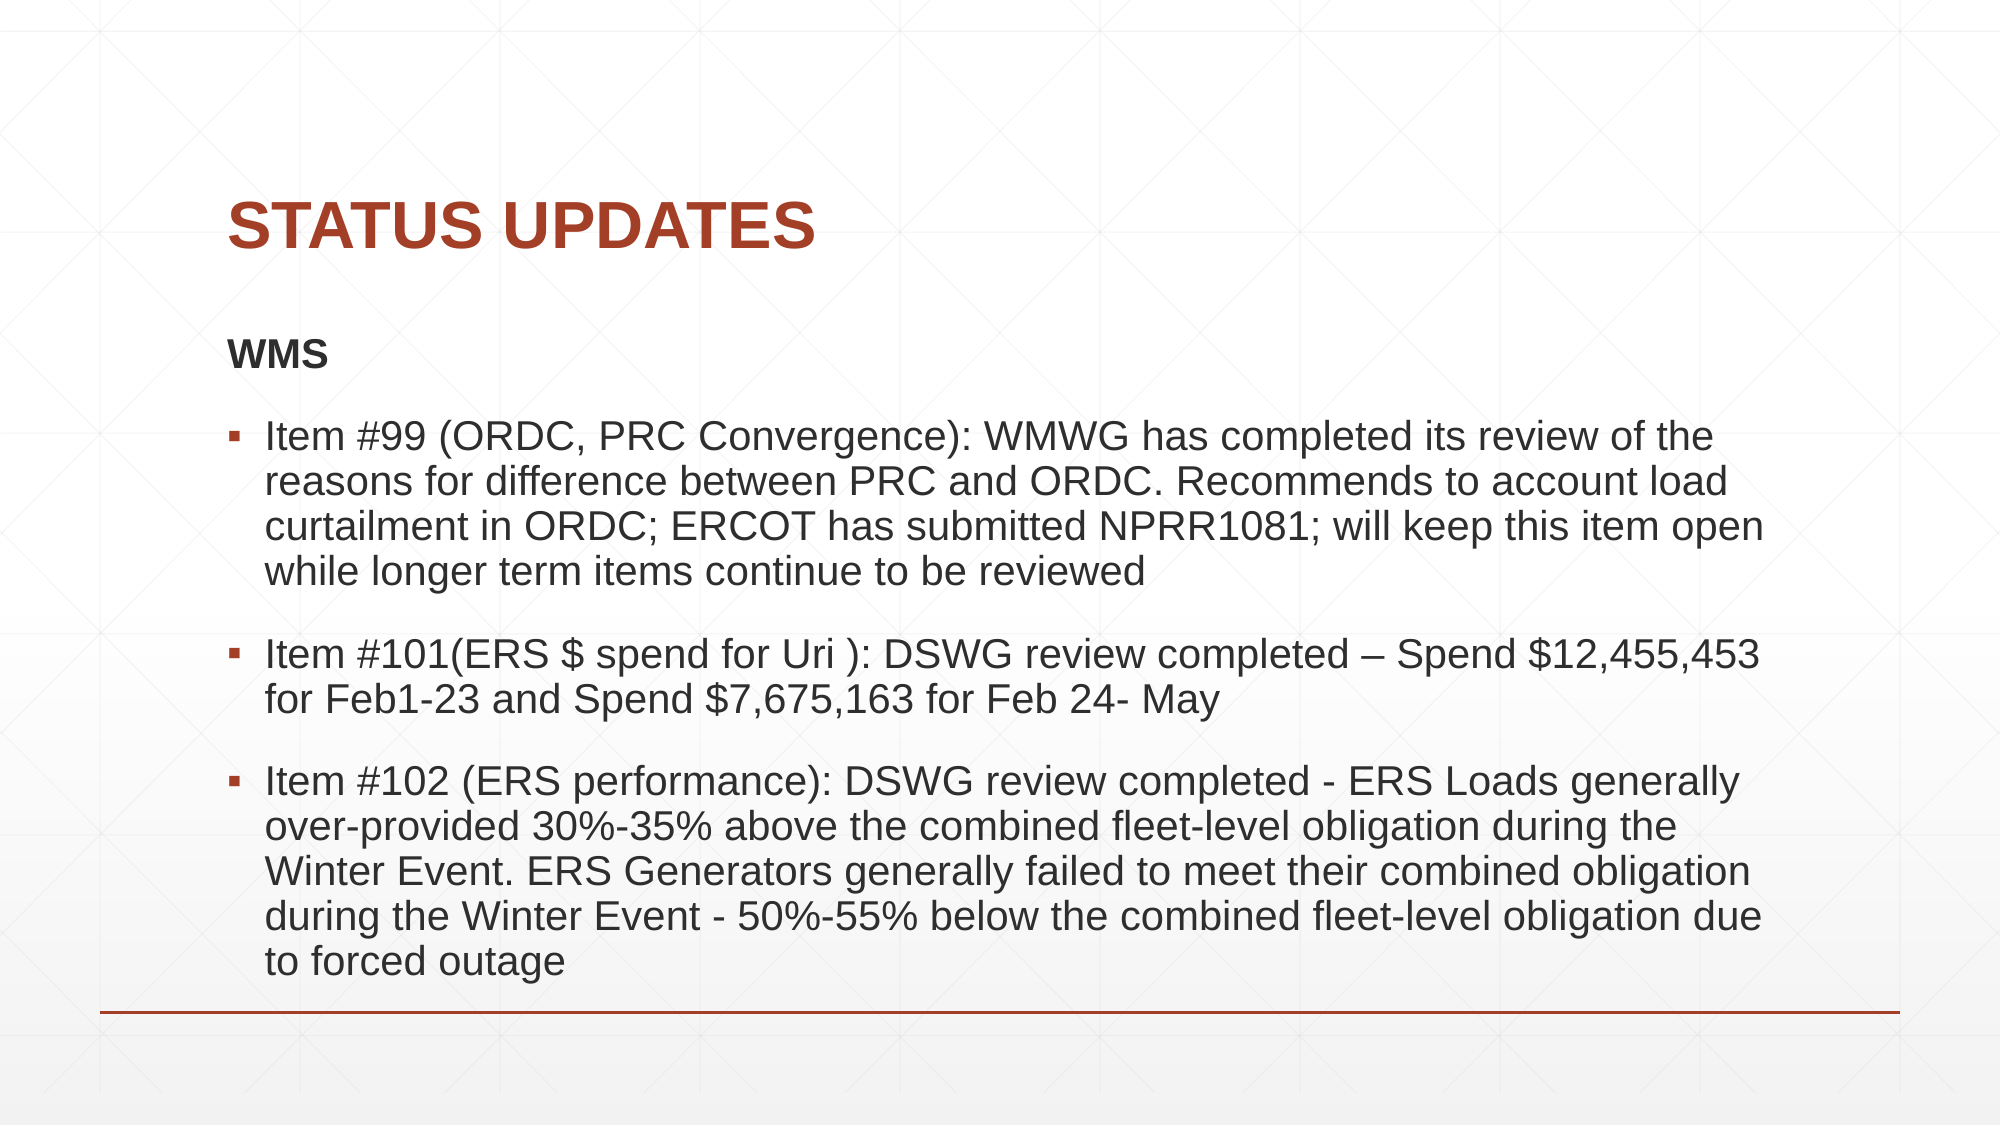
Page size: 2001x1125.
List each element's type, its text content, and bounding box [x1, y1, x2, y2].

text_box WMS Item #99 (ORDC, PRC Convergence): WMWG has completed its review of the reasons for difference between PRC and ORDC. Recommends to account load curtailment in ORDC; ERCOT has submitted NPRR1081; will keep this item open while longer term items continue to be reviewed Item #101(ERS $ spend for Uri ): DSWG review completed – Spend $12,455,453 for Feb1-23 and Spend $7,675,163 for Feb 24- May Item #102 (ERS performance): DSWG review completed - ERS Loads generally over-provided 30%-35% above the combined fleet-level obligation during the Winter Event. ERS Generators generally failed to meet their combined obligation during the Winter Event - 50%-55% below the combined fleet-level obligation due to forced outage [212, 324, 1788, 950]
title STATUS UPDATES [212, 82, 1788, 271]
